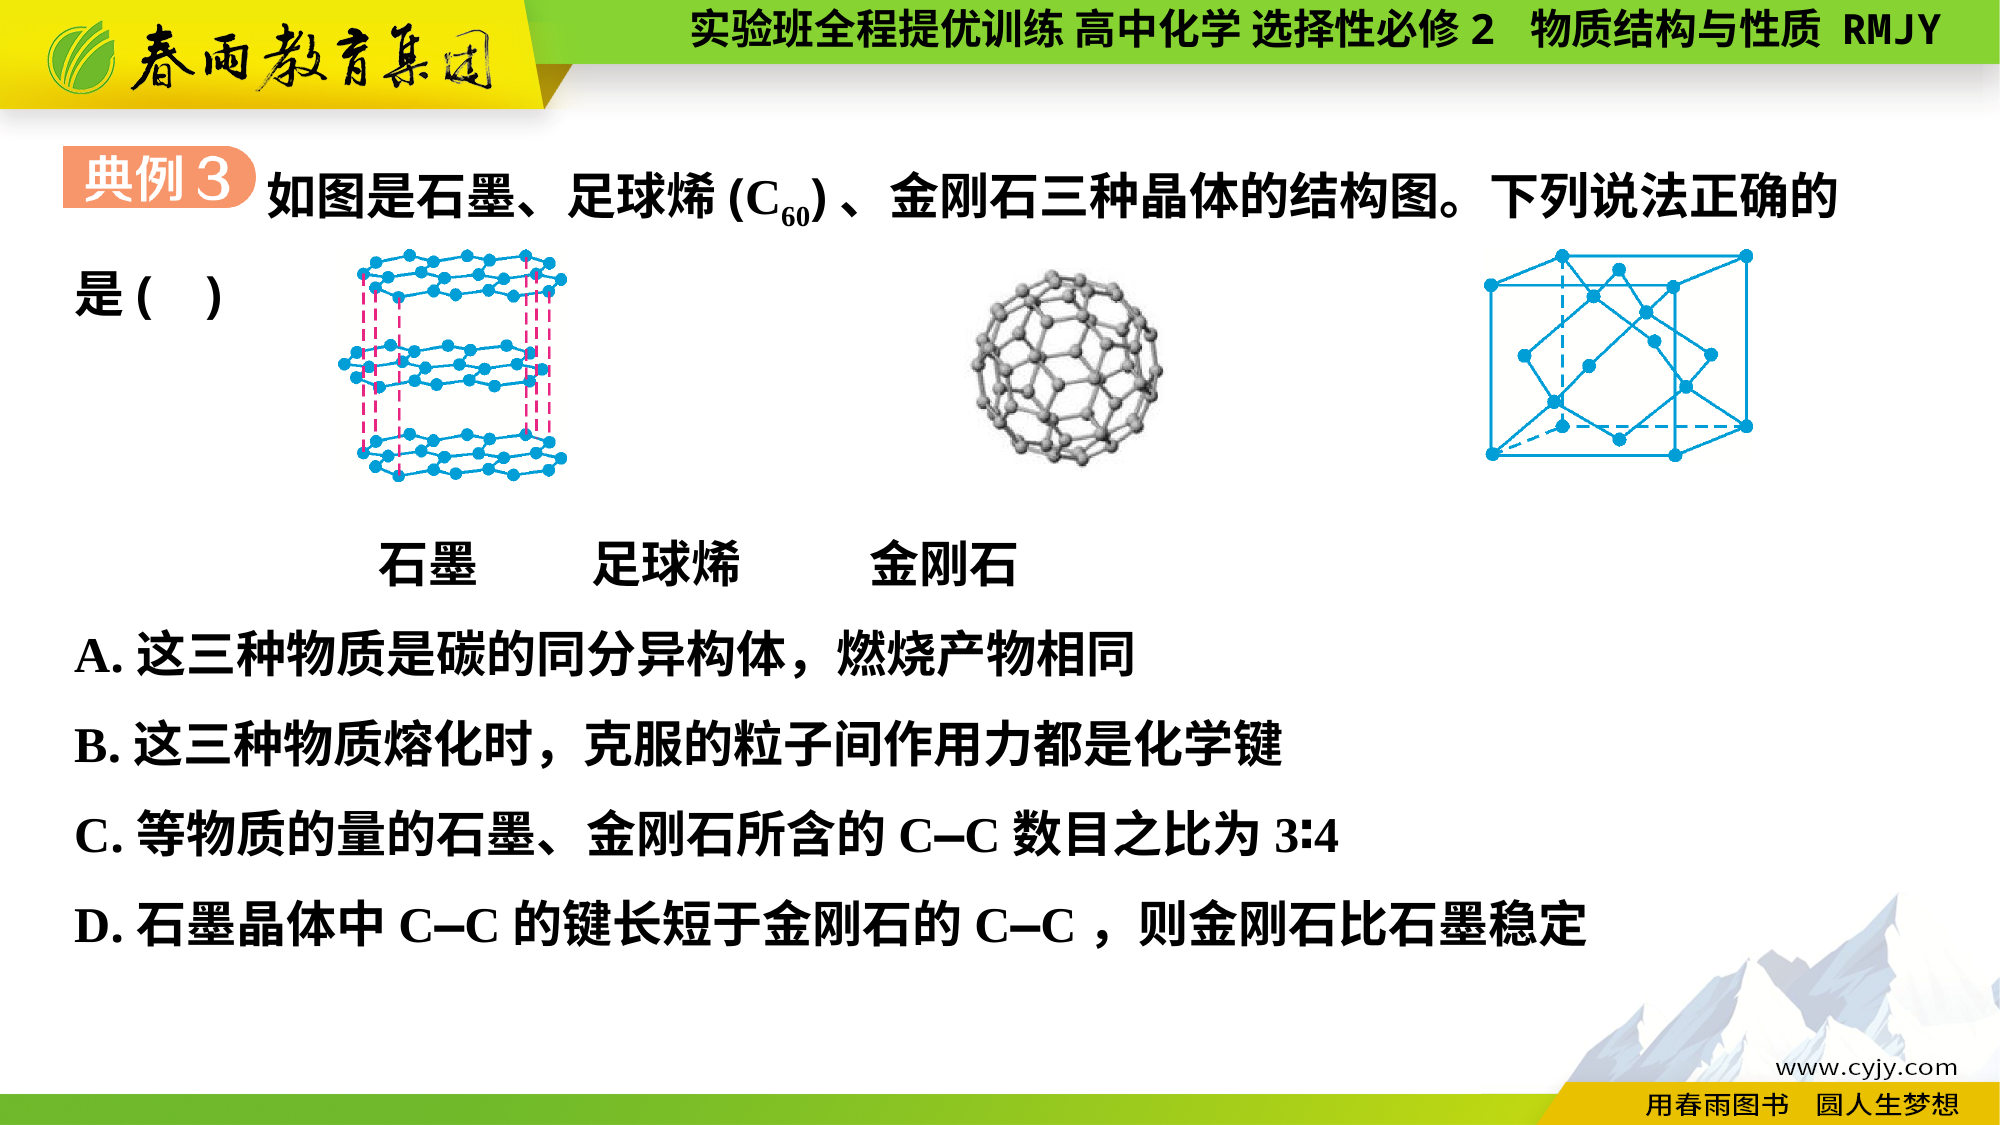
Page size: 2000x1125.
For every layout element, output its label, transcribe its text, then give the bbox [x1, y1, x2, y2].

list 如图是石墨、足球烯(C60)、金刚石三种晶体的结构图。下列说法正确的 是( ) 石墨 足球烯 金刚石 A.这三种物质是碳的同分异构体，燃烧产物相同 B.这三种物质熔化时，克服的粒子间作用力都是化学键 C.等物质的量的石墨、金刚石所含的C—C数目之比为3∶4 D.石墨晶体中C—C的键长短于金刚石的C—C，则金刚石比石墨稳定 [59, 122, 1944, 956]
picture [0, 0, 2000, 1125]
